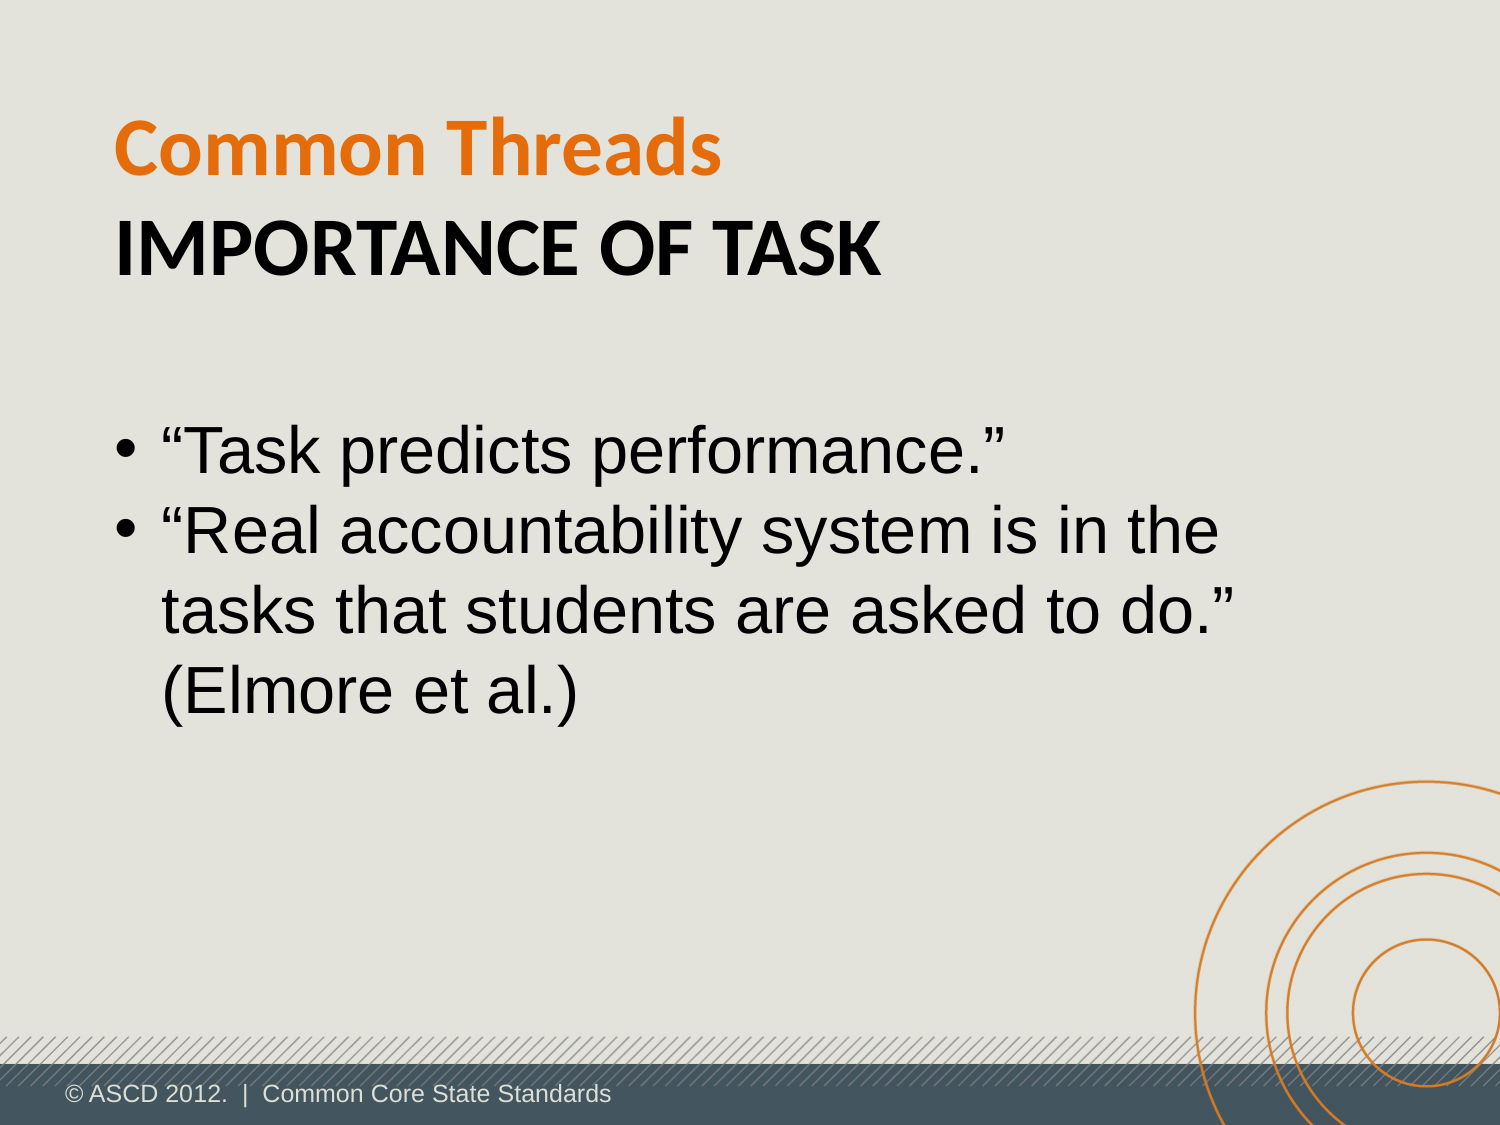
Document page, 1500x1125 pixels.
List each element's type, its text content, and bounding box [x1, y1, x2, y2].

text_box [131, 200, 973, 290]
text_box Common Threads Importance of Task [99, 84, 1113, 188]
text_box “Task predicts performance.” “Real accountability system is in the tasks that students are asked to do.” (Elmore et al.) [99, 399, 1400, 795]
picture [0, 0, 1500, 1125]
slide_number © ASCD 2012. | Common Core State Standards [50, 1070, 925, 1120]
